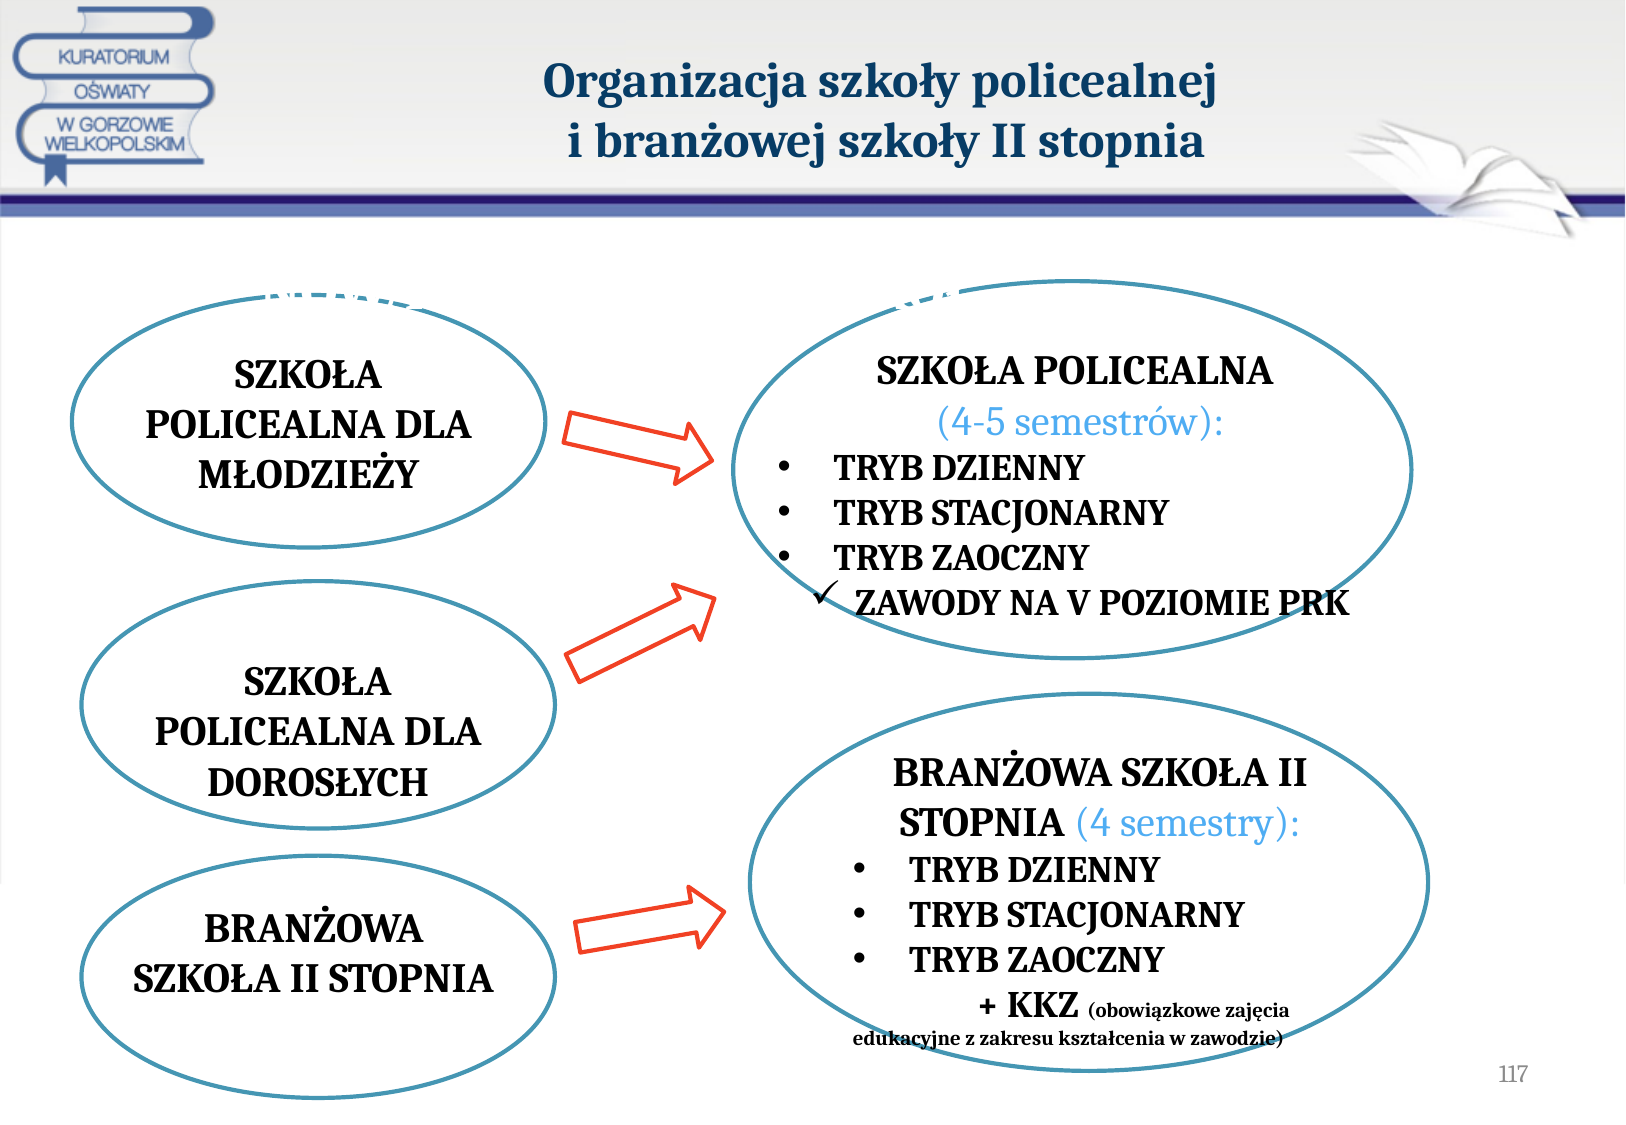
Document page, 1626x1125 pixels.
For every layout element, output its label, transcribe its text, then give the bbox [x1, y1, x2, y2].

text_box [561, 410, 715, 486]
text_box [79, 579, 530, 763]
text_box [890, 631, 1255, 661]
text_box [956, 1058, 1164, 1074]
text_box [142, 853, 494, 893]
slide_number 117 [1164, 1042, 1544, 1103]
text_box [830, 295, 1315, 335]
text_box [563, 582, 717, 685]
text_box [125, 297, 493, 339]
text_box [1363, 768, 1431, 997]
text_box [69, 349, 110, 493]
text_box NOWA ORGANIZACJA SZKÓŁ [245, 243, 1211, 329]
text_box [127, 505, 490, 550]
picture [0, 0, 1626, 1125]
text_box [192, 812, 444, 831]
text_box BRANŻOWA SZKOŁA II STOPNIA (4 semestry): TRYB DZIENNY TRYB STACJONARNY TRYB ZAOCZNY + KKZ (obowiązkowe zajęcia edukacyjne z zakresu kształcenia w zawodzie) [838, 737, 1363, 1058]
text_box [531, 647, 558, 763]
text_box [572, 884, 727, 955]
text_box SZKOŁA POLICEALNA DLA MŁODZIEŻY [110, 339, 507, 505]
text_box SZKOŁA POLICEALNA DLA DOROSŁYCH [106, 646, 531, 812]
text_box BRANŻOWA SZKOŁA II STOPNIA [115, 893, 513, 1008]
text_box [747, 753, 838, 1012]
text_box [1398, 412, 1414, 527]
text_box [507, 349, 548, 493]
title Organizacja szkoły policealnej i branżowej szkoły II stopnia [245, 30, 1528, 184]
text_box [731, 390, 762, 550]
text_box SZKOŁA POLICEALNA (4-5 semestrów): TRYB DZIENNY TRYB STACJONARNY TRYB ZAOCZNY ZAWODY NA V POZIOMIE PRK [762, 335, 1398, 631]
text_box [867, 691, 1311, 737]
text_box [79, 905, 558, 1101]
